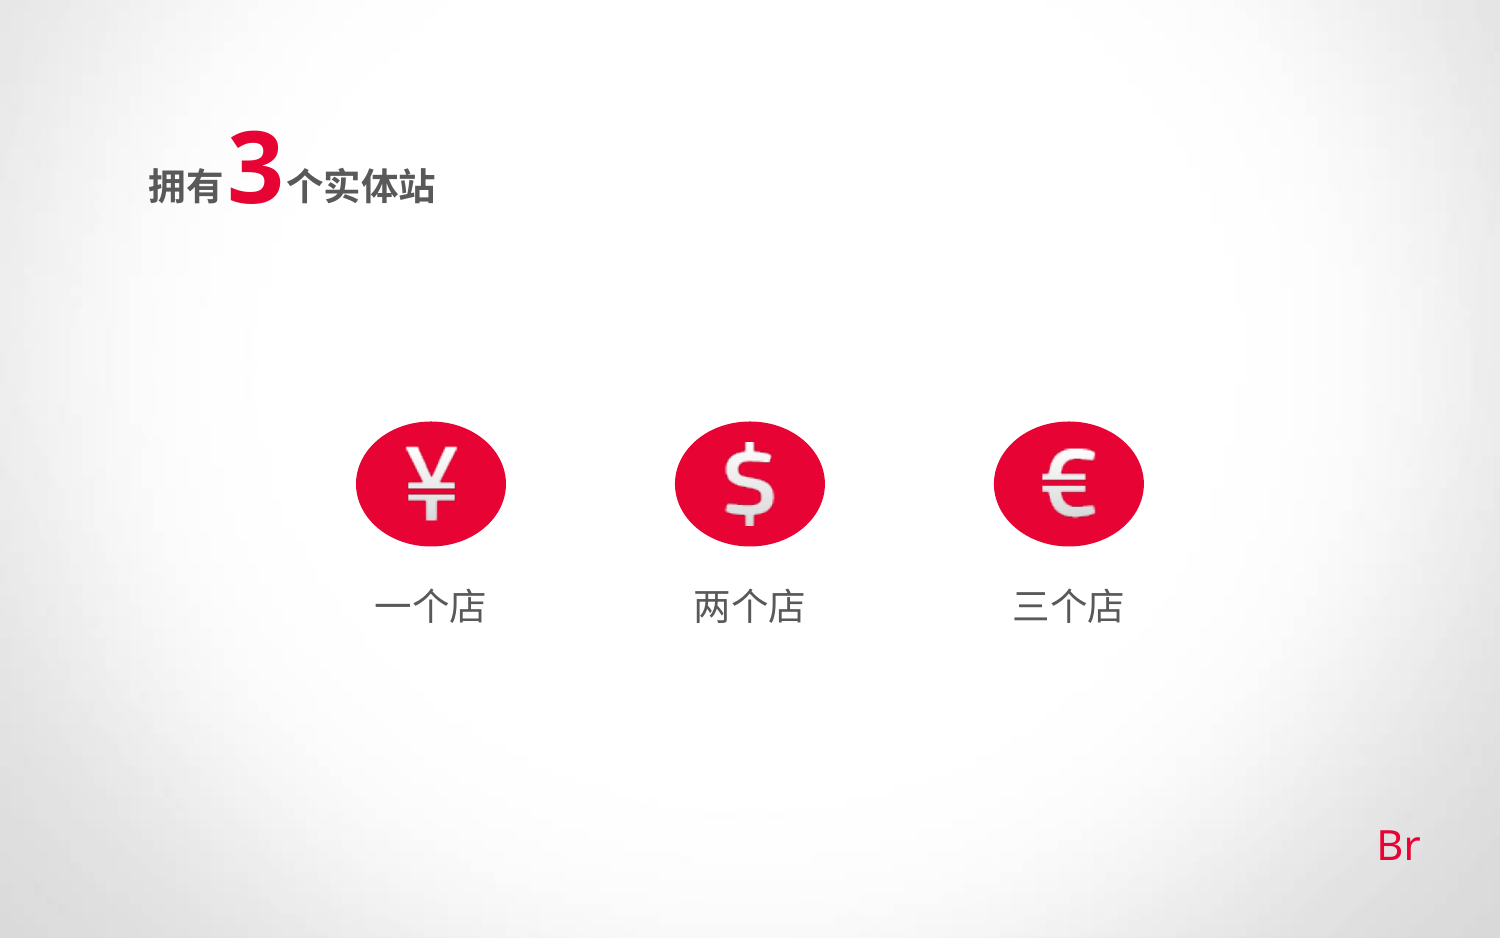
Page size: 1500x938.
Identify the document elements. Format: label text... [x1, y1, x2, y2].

text_box 三个店 [997, 575, 1141, 635]
text_box 拥有 [133, 155, 212, 215]
text_box 3 [212, 96, 300, 232]
text_box 个实体站 [271, 155, 452, 215]
picture [0, 0, 1500, 938]
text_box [993, 421, 1145, 547]
text_box 两个店 [678, 575, 822, 635]
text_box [674, 421, 826, 547]
text_box 一个店 [359, 575, 503, 635]
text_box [355, 421, 507, 547]
